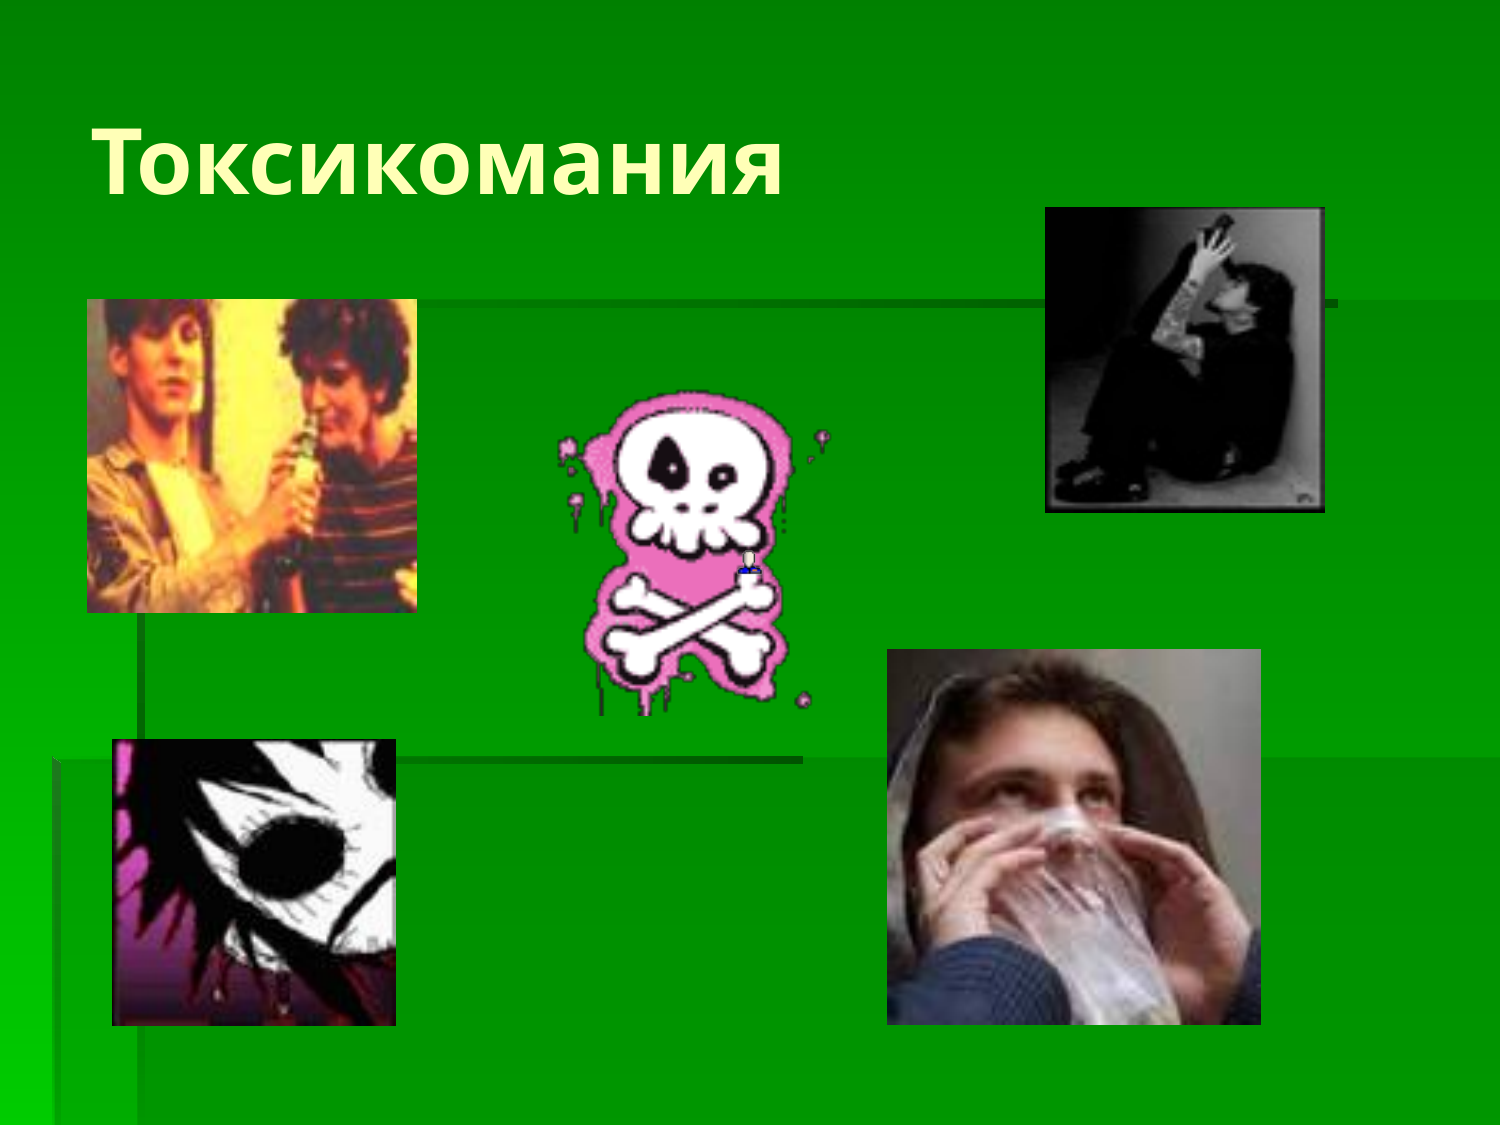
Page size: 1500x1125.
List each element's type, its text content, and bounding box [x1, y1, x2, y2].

picture [111, 739, 396, 1026]
title Токсикомания [74, 39, 1451, 276]
picture [87, 299, 417, 613]
picture [537, 385, 857, 717]
picture [887, 649, 1261, 1026]
picture [1045, 207, 1325, 514]
